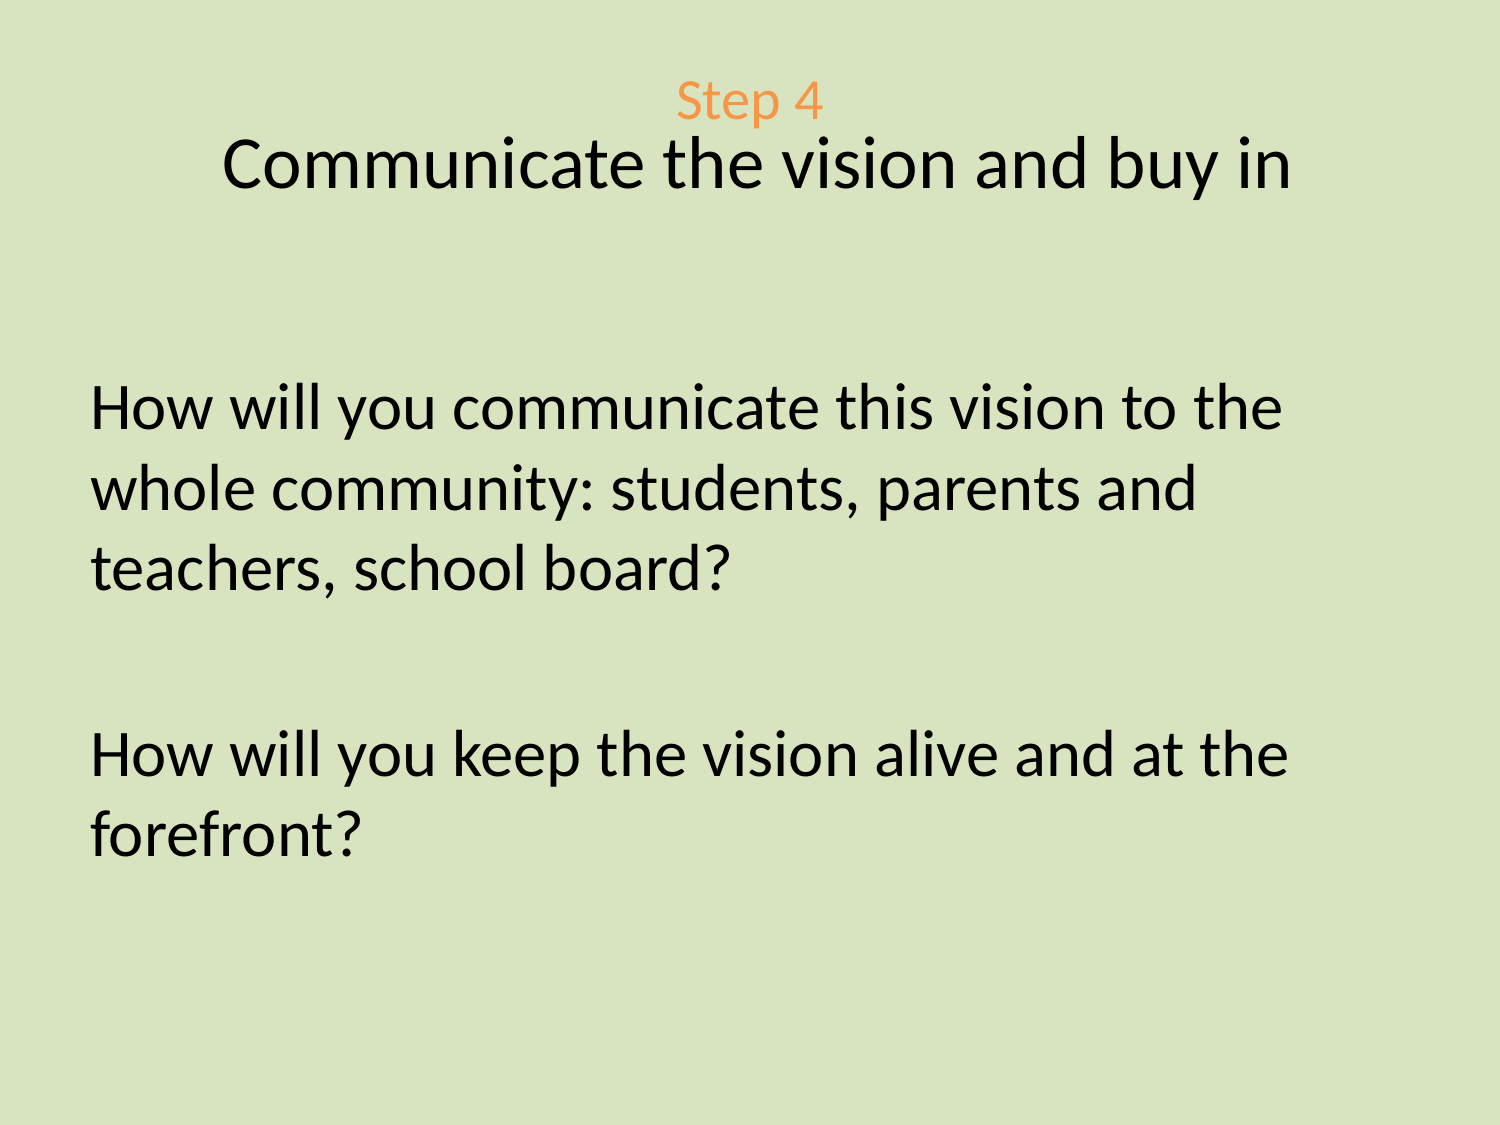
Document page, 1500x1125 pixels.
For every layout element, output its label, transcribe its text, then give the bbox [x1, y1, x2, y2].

list How will you communicate this vision to the whole community: students, parents and teachers, school board? How will you keep the vision alive and at the forefront? [75, 262, 1425, 1005]
title Step 4 Communicate the vision and buy in [75, 45, 1425, 233]
